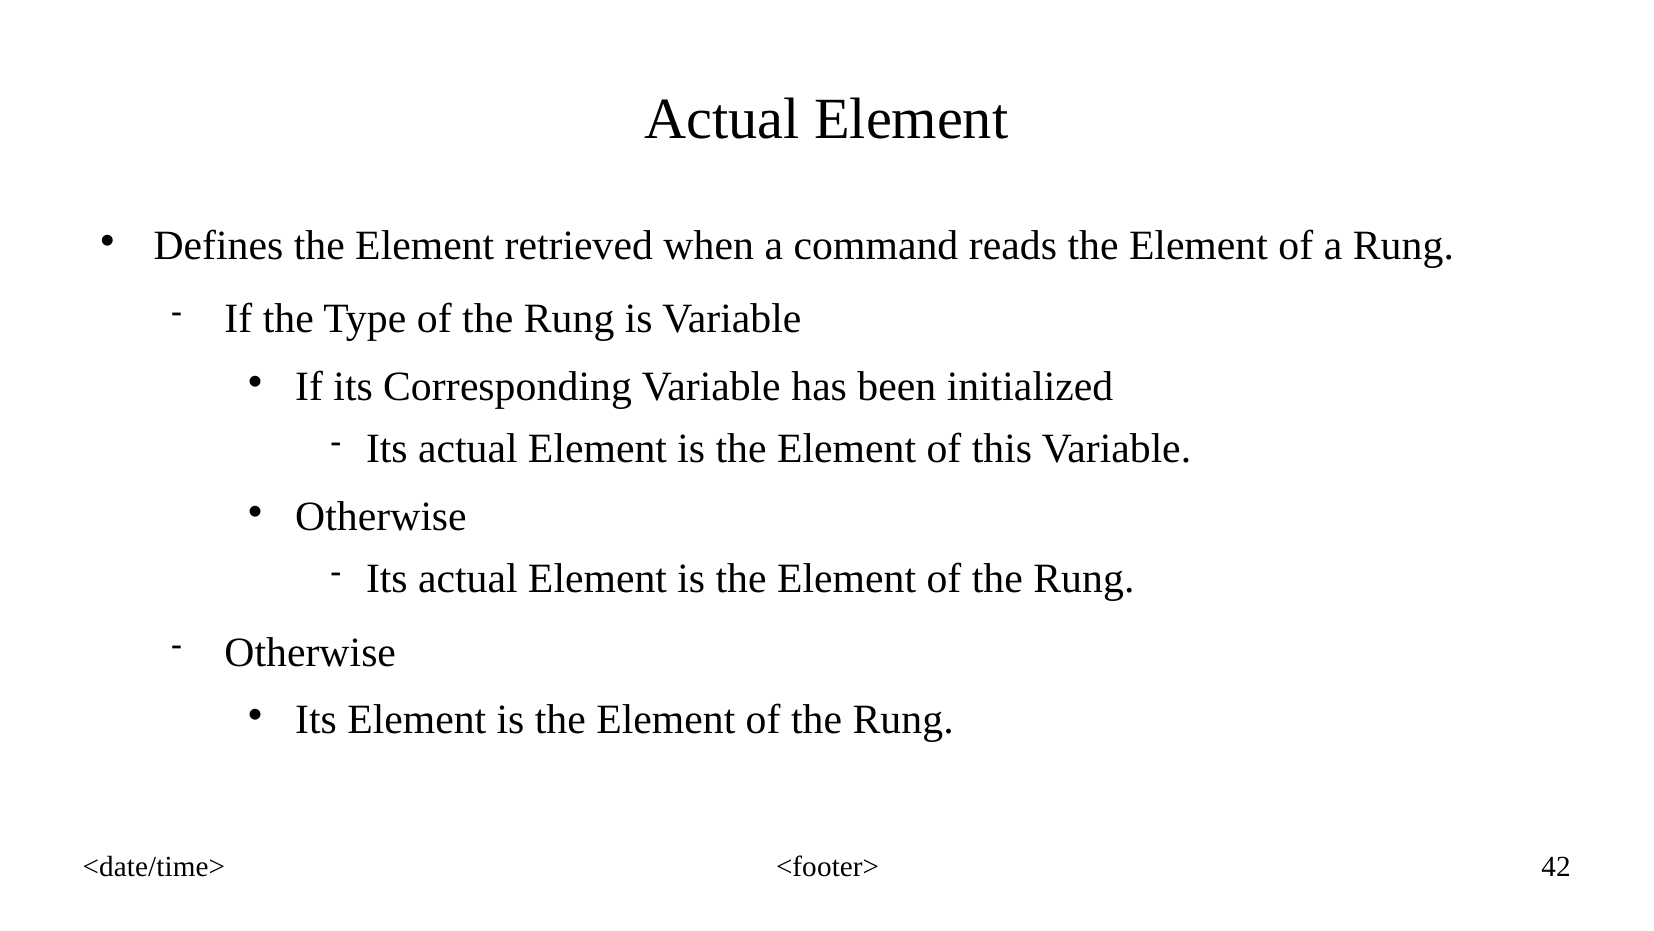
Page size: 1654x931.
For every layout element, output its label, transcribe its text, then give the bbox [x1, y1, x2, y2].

text_box Actual Element [82, 37, 1571, 193]
text_box Defines the Element retrieved when a command reads the Element of a Rung. If the Type of the Rung is Variable If its Corresponding Variable has been initialized Its actual Element is the Element of this Variable. Otherwise Its actual Element is the Element of the Rung. Otherwise Its Element is the Element of the Rung. [82, 217, 1571, 757]
